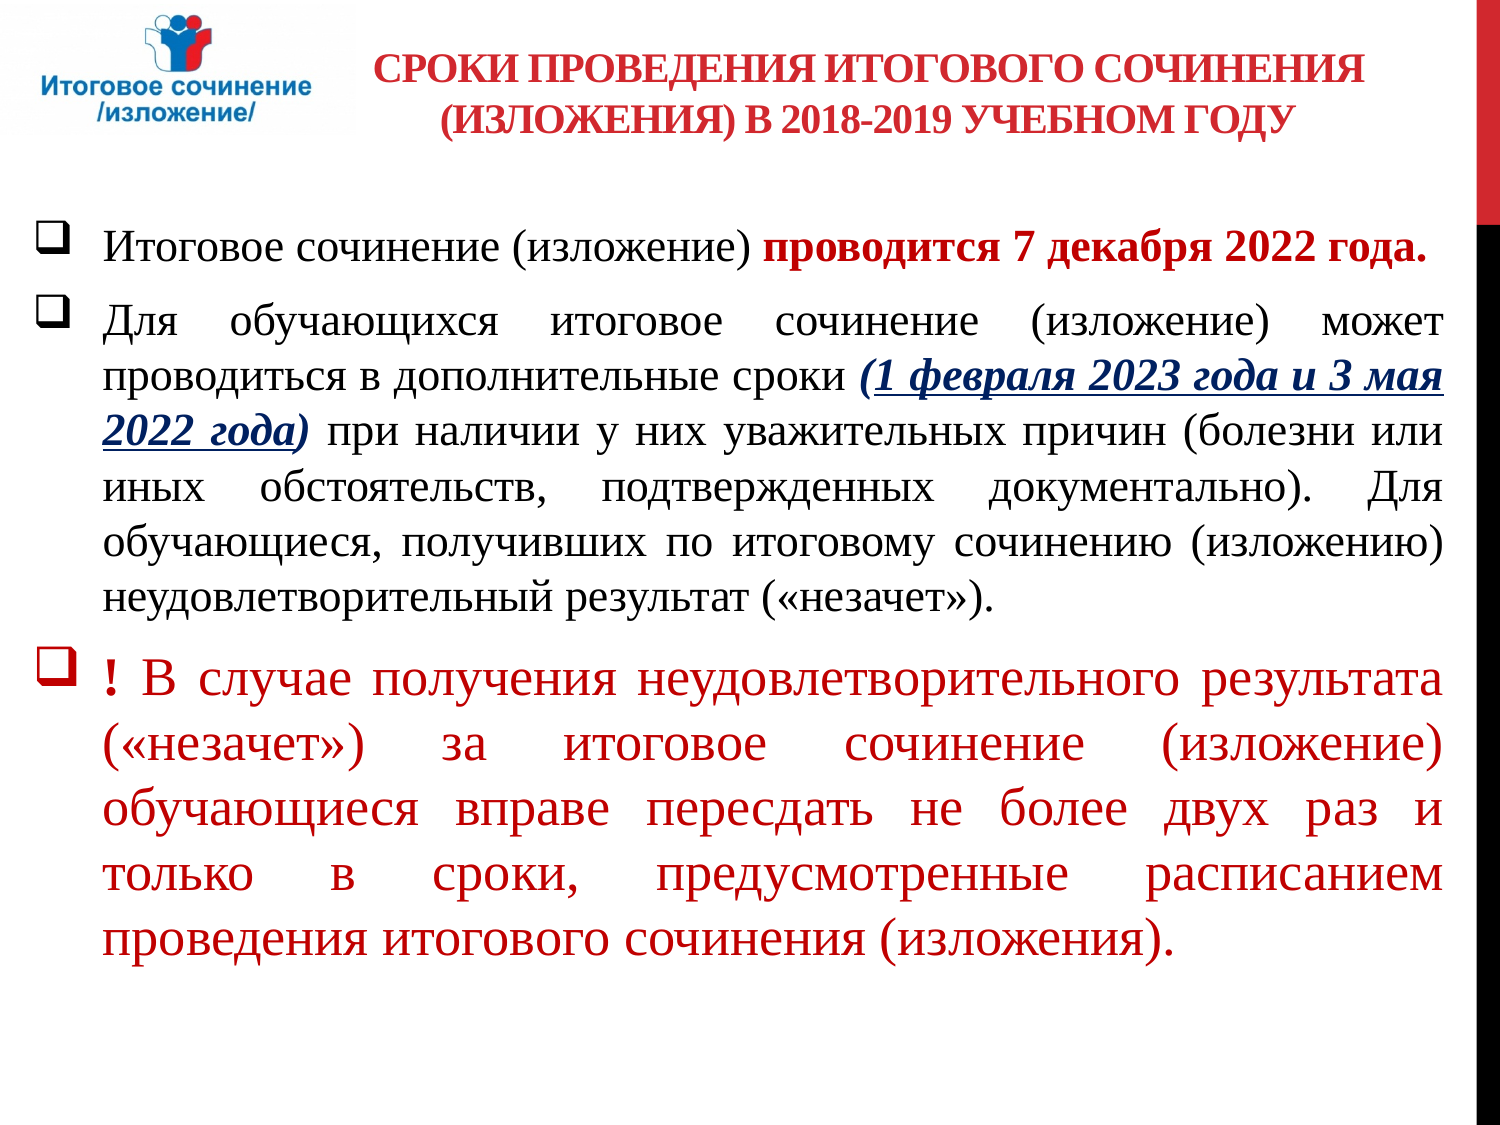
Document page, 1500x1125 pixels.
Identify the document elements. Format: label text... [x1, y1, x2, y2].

list Итоговое сочинение (изложение) проводится 7 декабря 2022 года. Для обучающихся итоговое сочинение (изложение) может проводиться в дополнительные сроки (1 февраля 2023 года и 3 мая 2022 года) при наличии у них уважительных причин (болезни или иных обстоятельств, подтвержденных документально). Для обучающиеся, получивших по итоговому сочинению (изложению) неудовлетворительный результат («незачет»). ! В случае получения неудовлетворительного результата («незачет») за итоговое сочинение (изложение) обучающиеся вправе пересдать не более двух раз и только в сроки, предусмотренные расписанием проведения итогового сочинения (изложения). [17, 208, 1459, 1059]
picture [0, 4, 357, 136]
title Сроки проведения итогового сочинения (изложения) в 2018-2019 учебном году [336, 0, 1400, 208]
